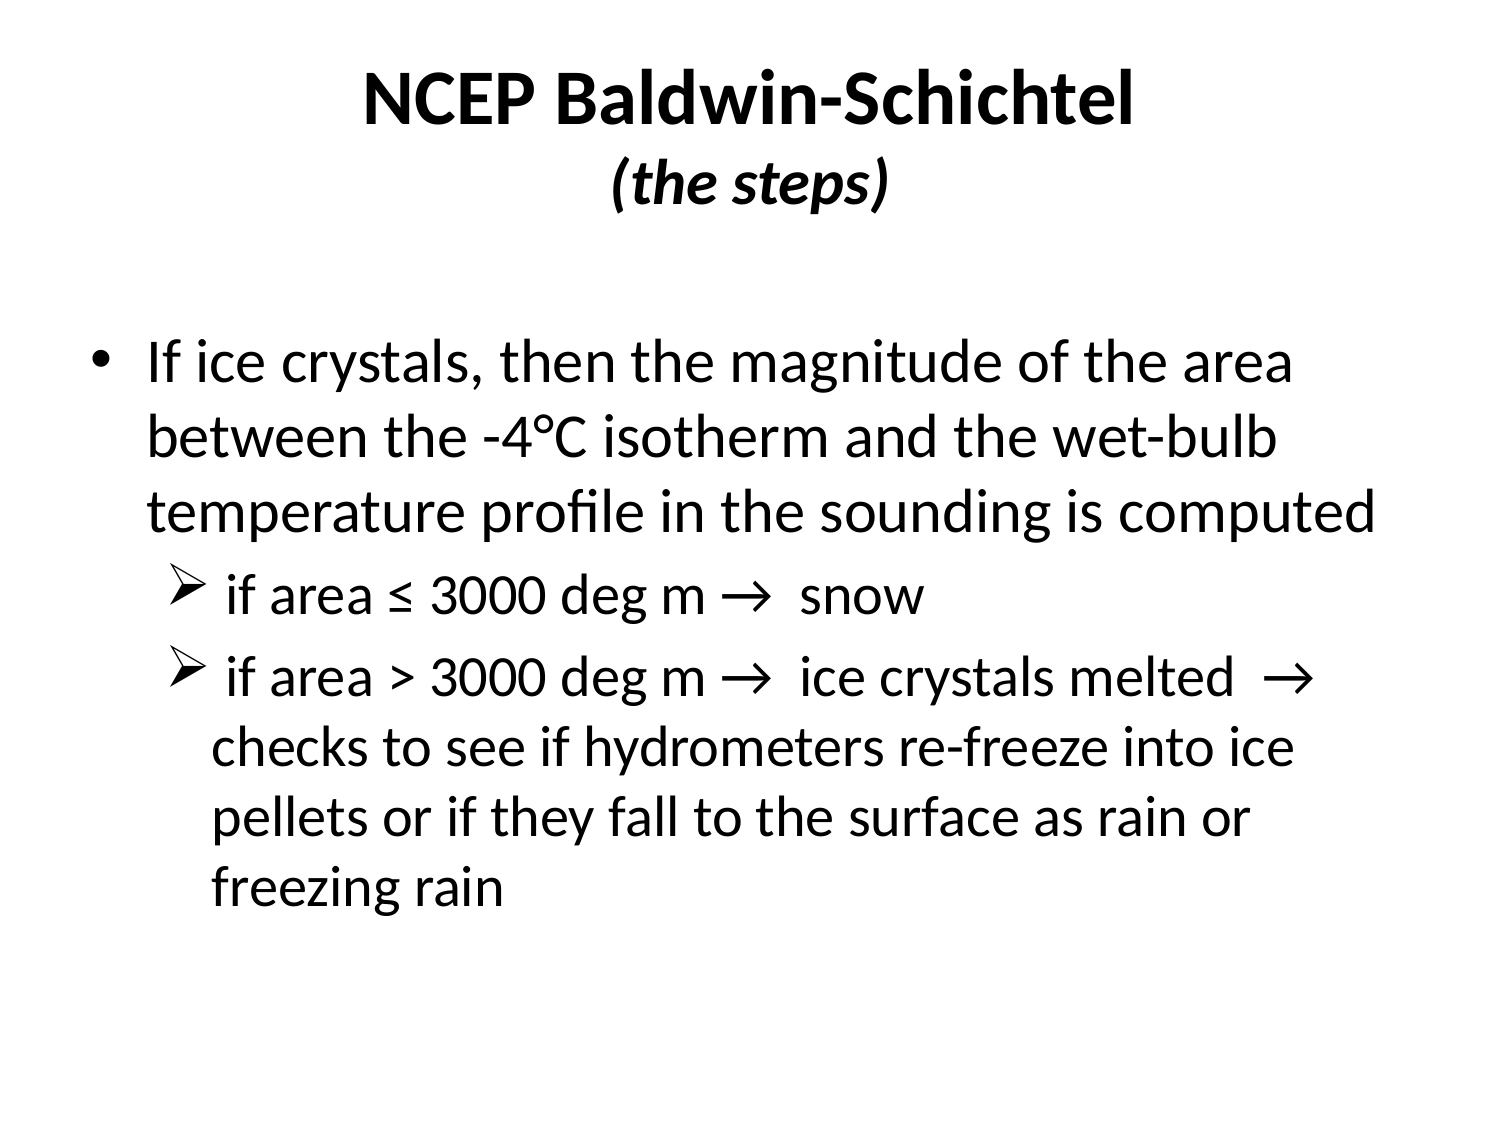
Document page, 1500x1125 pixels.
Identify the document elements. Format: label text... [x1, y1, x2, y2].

list If ice crystals, then the magnitude of the area between the -4°C isotherm and the wet-bulb temperature profile in the sounding is computed if area ≤ 3000 deg m → snow if area > 3000 deg m → ice crystals melted → checks to see if hydrometers re-freeze into ice pellets or if they fall to the surface as rain or freezing rain [75, 312, 1450, 1063]
title NCEP Baldwin-Schichtel (the steps) [75, 37, 1425, 225]
